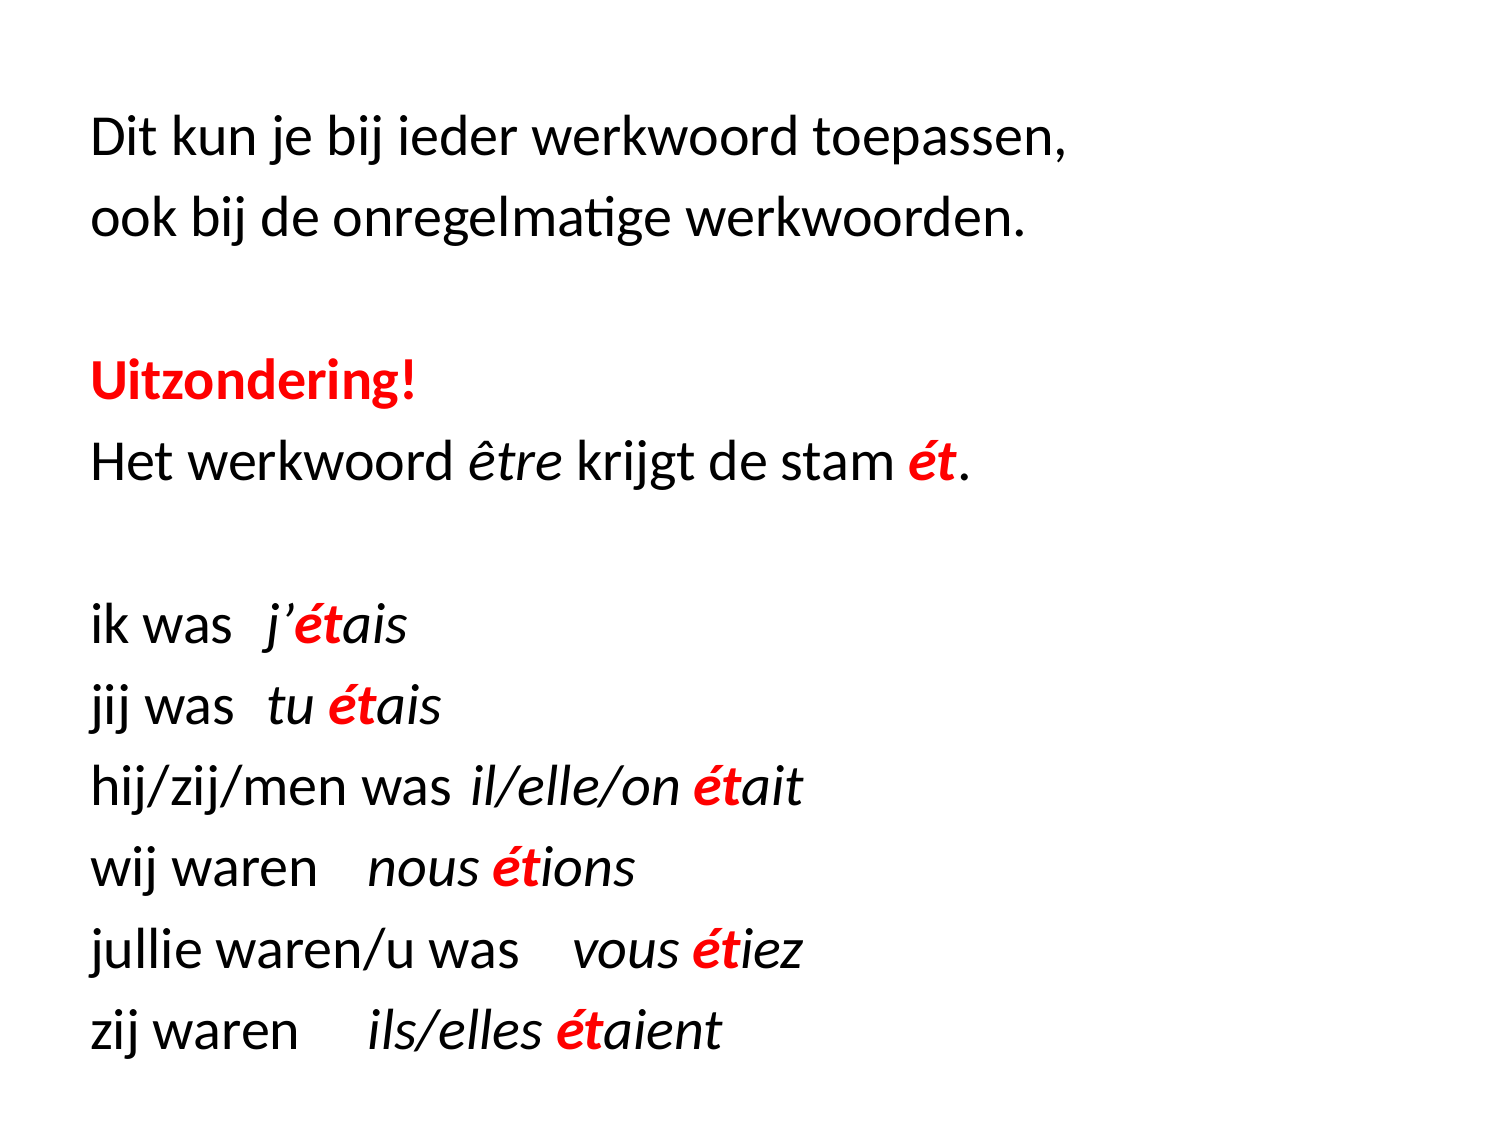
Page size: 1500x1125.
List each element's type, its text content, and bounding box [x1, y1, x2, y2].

list Dit kun je bij ieder werkwoord toepassen, ook bij de onregelmatige werkwoorden. Uitzondering! Het werkwoord être krijgt de stam ét. ik was j’étais jij was tu étais hij/zij/men was il/elle/on était wij waren nous étions jullie waren/u was vous étiez zij waren ils/elles étaient [75, 90, 1500, 1083]
